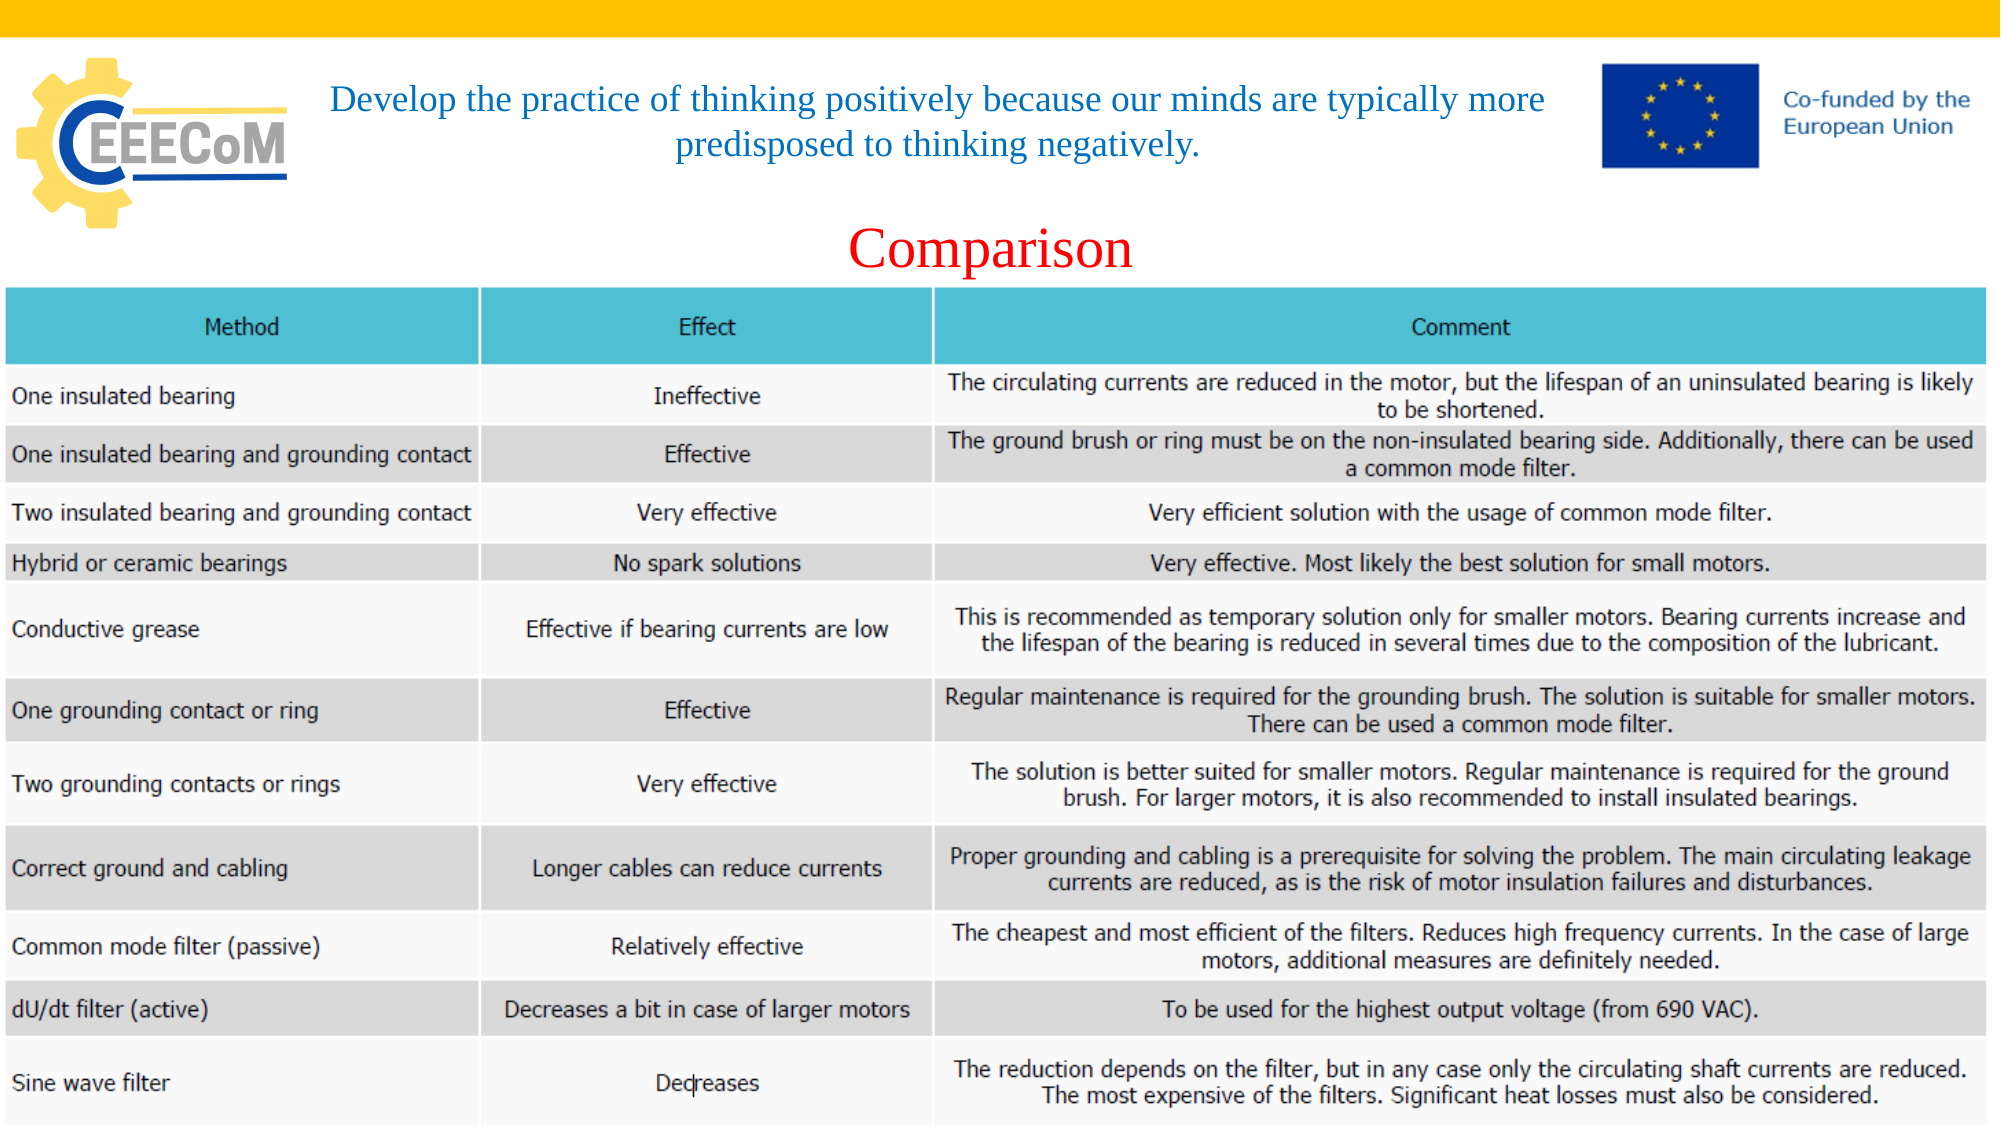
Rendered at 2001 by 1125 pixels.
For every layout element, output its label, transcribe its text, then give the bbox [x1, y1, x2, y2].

picture [11, 50, 299, 237]
title Develop the practice of thinking positively because our minds are typically more predisposed to thinking negatively. [312, 37, 1565, 201]
picture [0, 274, 2000, 1125]
picture [1595, 46, 2000, 181]
text_box Comparison [834, 201, 1150, 271]
